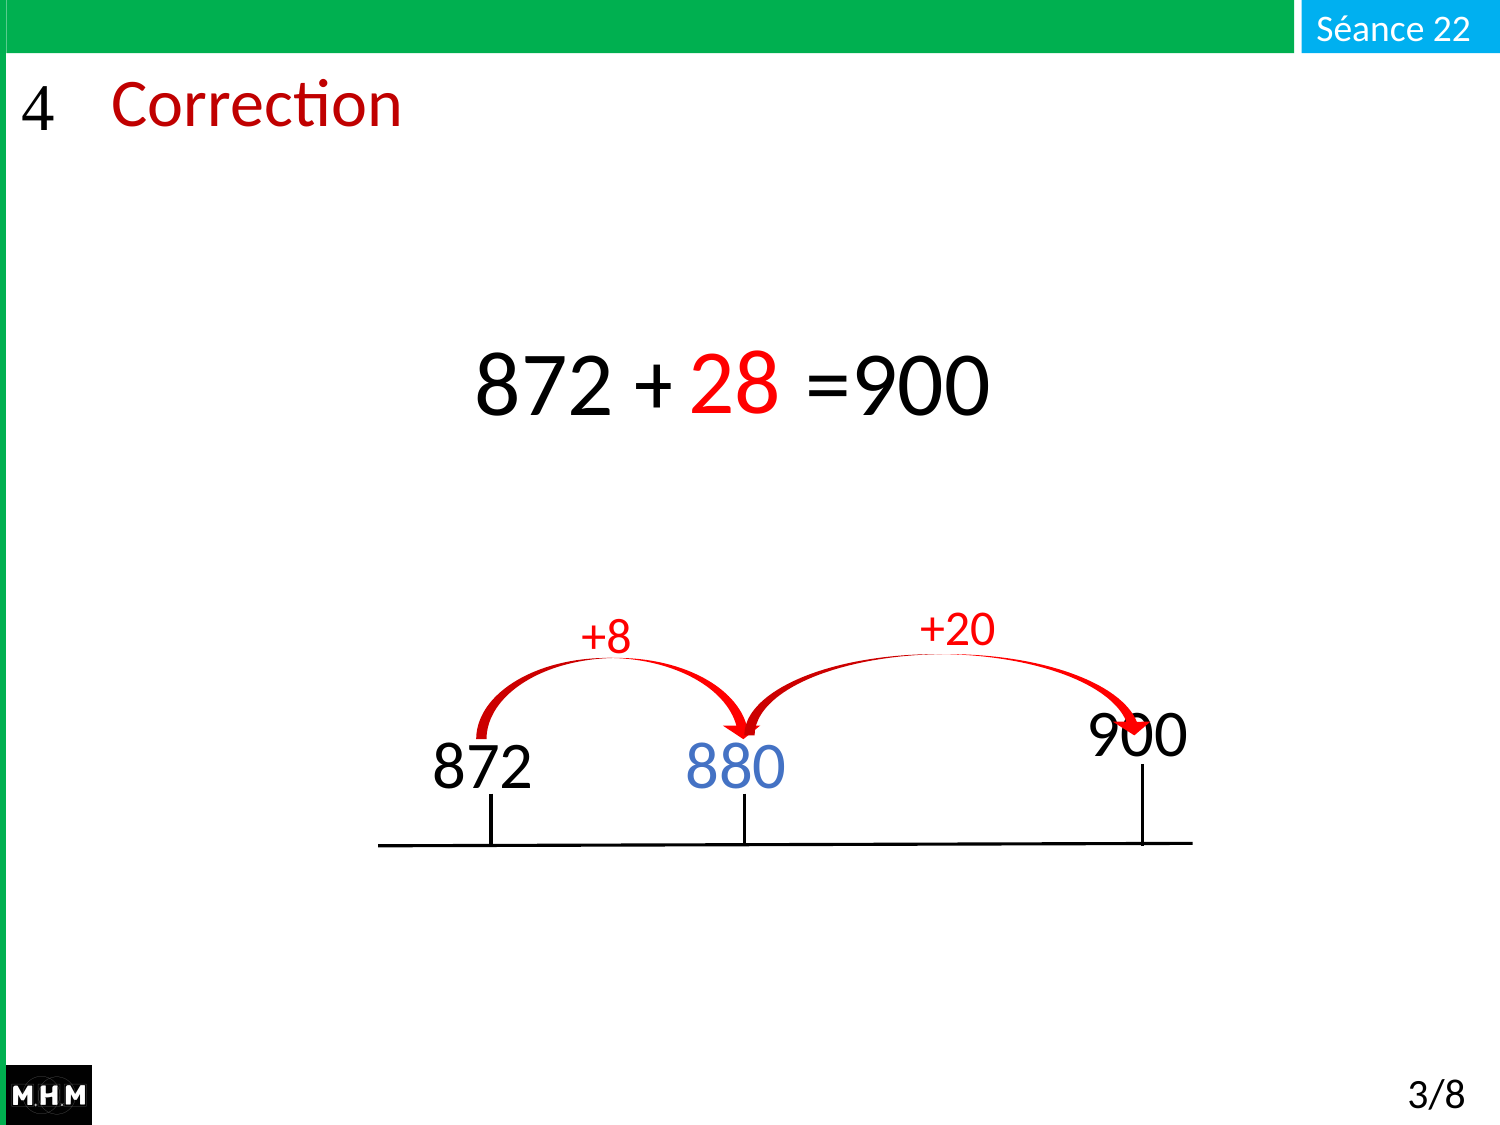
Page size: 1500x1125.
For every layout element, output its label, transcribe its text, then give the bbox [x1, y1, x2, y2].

text_box [789, 655, 892, 682]
text_box +8 [560, 595, 653, 671]
text_box 28 [670, 314, 799, 440]
text_box 872 + … =900 [413, 316, 1033, 442]
text_box [512, 662, 560, 682]
text_box +20 [892, 587, 1023, 663]
text_box [653, 659, 713, 682]
text_box [1019, 659, 1095, 682]
title Correction [96, 60, 1391, 150]
list 3/8 [1373, 1064, 1500, 1125]
picture [6, 1065, 92, 1125]
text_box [378, 682, 1254, 847]
